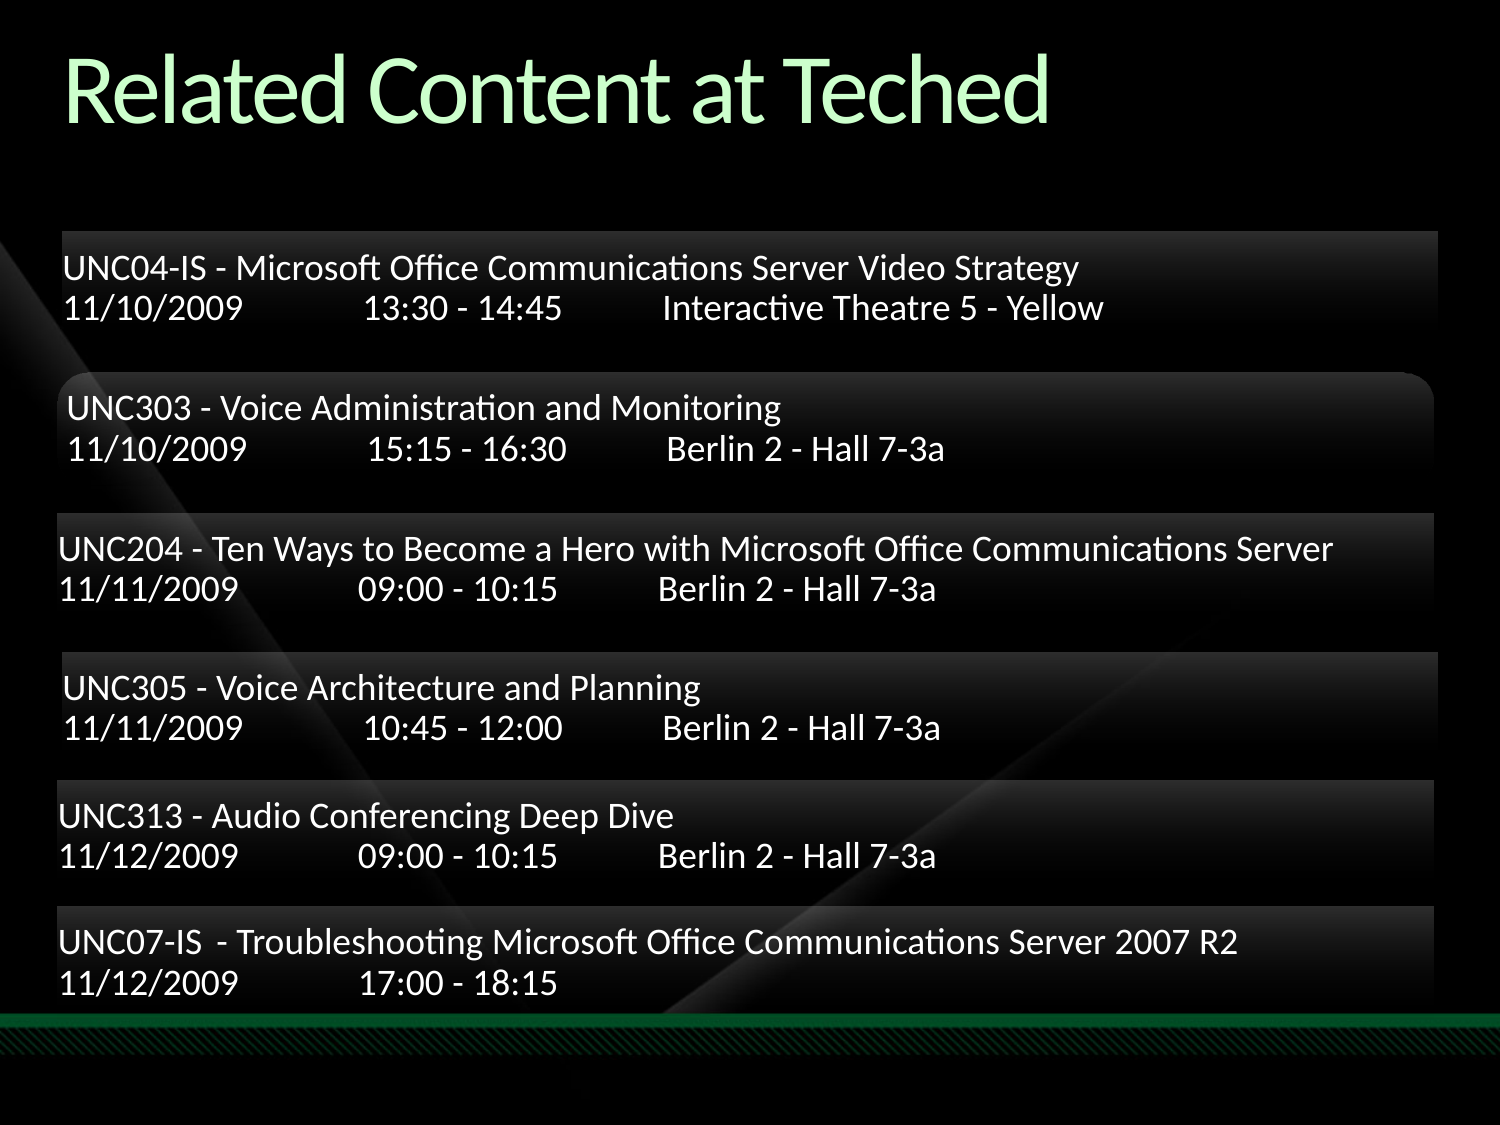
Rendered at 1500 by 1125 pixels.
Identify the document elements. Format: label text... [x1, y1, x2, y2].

list UNC04-IS - Microsoft Office Communications Server Video Strategy 11/10/2009 13:30 - 14:45 Interactive Theatre 5 - Yellow [62, 231, 1439, 345]
list UNC204 - Ten Ways to Become a Hero with Microsoft Office Communications Server 11/11/2009 09:00 - 10:15 Berlin 2 - Hall 7-3a [57, 512, 1434, 626]
list UNC313 - Audio Conferencing Deep Dive 11/12/2009 09:00 - 10:15 Berlin 2 - Hall 7-3a [57, 779, 1434, 893]
picture [0, 0, 1500, 1125]
title Related Content at Teched [62, 37, 1437, 147]
list UNC305 - Voice Architecture and Planning 11/11/2009 10:45 - 12:00 Berlin 2 - Hall 7-3a [62, 651, 1439, 765]
list UNC07-IS - Troubleshooting Microsoft Office Communications Server 2007 R2 11/12/2009 17:00 - 18:15 [57, 906, 1434, 1020]
text_box UNC303 - Voice Administration and Monitoring 11/10/2009 15:15 - 16:30 Berlin 2 - Hall 7-3a [57, 372, 1434, 486]
